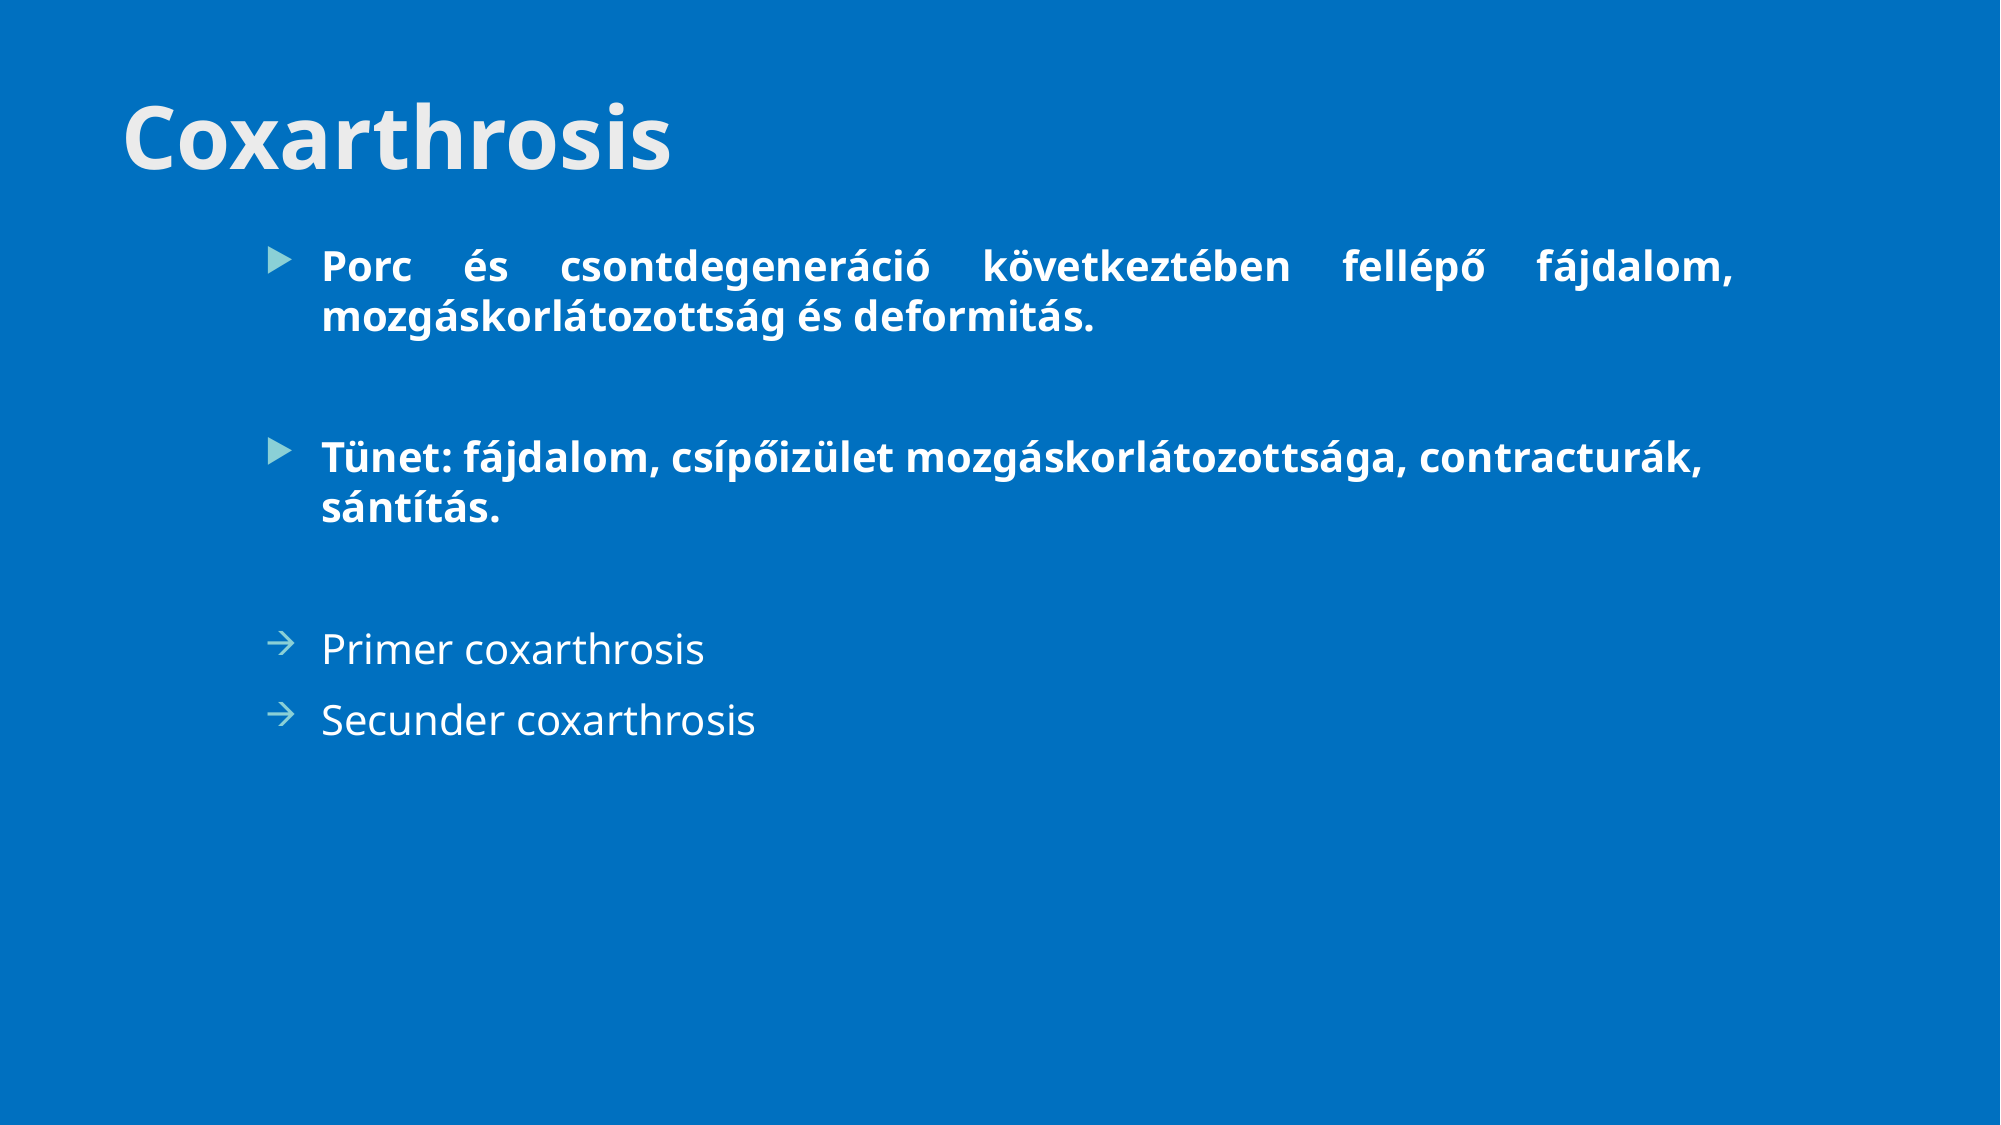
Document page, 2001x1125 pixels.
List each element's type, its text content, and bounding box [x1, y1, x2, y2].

list Porc és csontdegeneráció következtében fellépő fájdalom, mozgáskorlátozottság és deformitás. Tünet: fájdalom, csípőizület mozgáskorlátozottsága, contracturák, sántítás. Primer coxarthrosis Secunder coxarthrosis [249, 231, 1750, 1125]
title Coxarthrosis [106, 74, 1649, 304]
